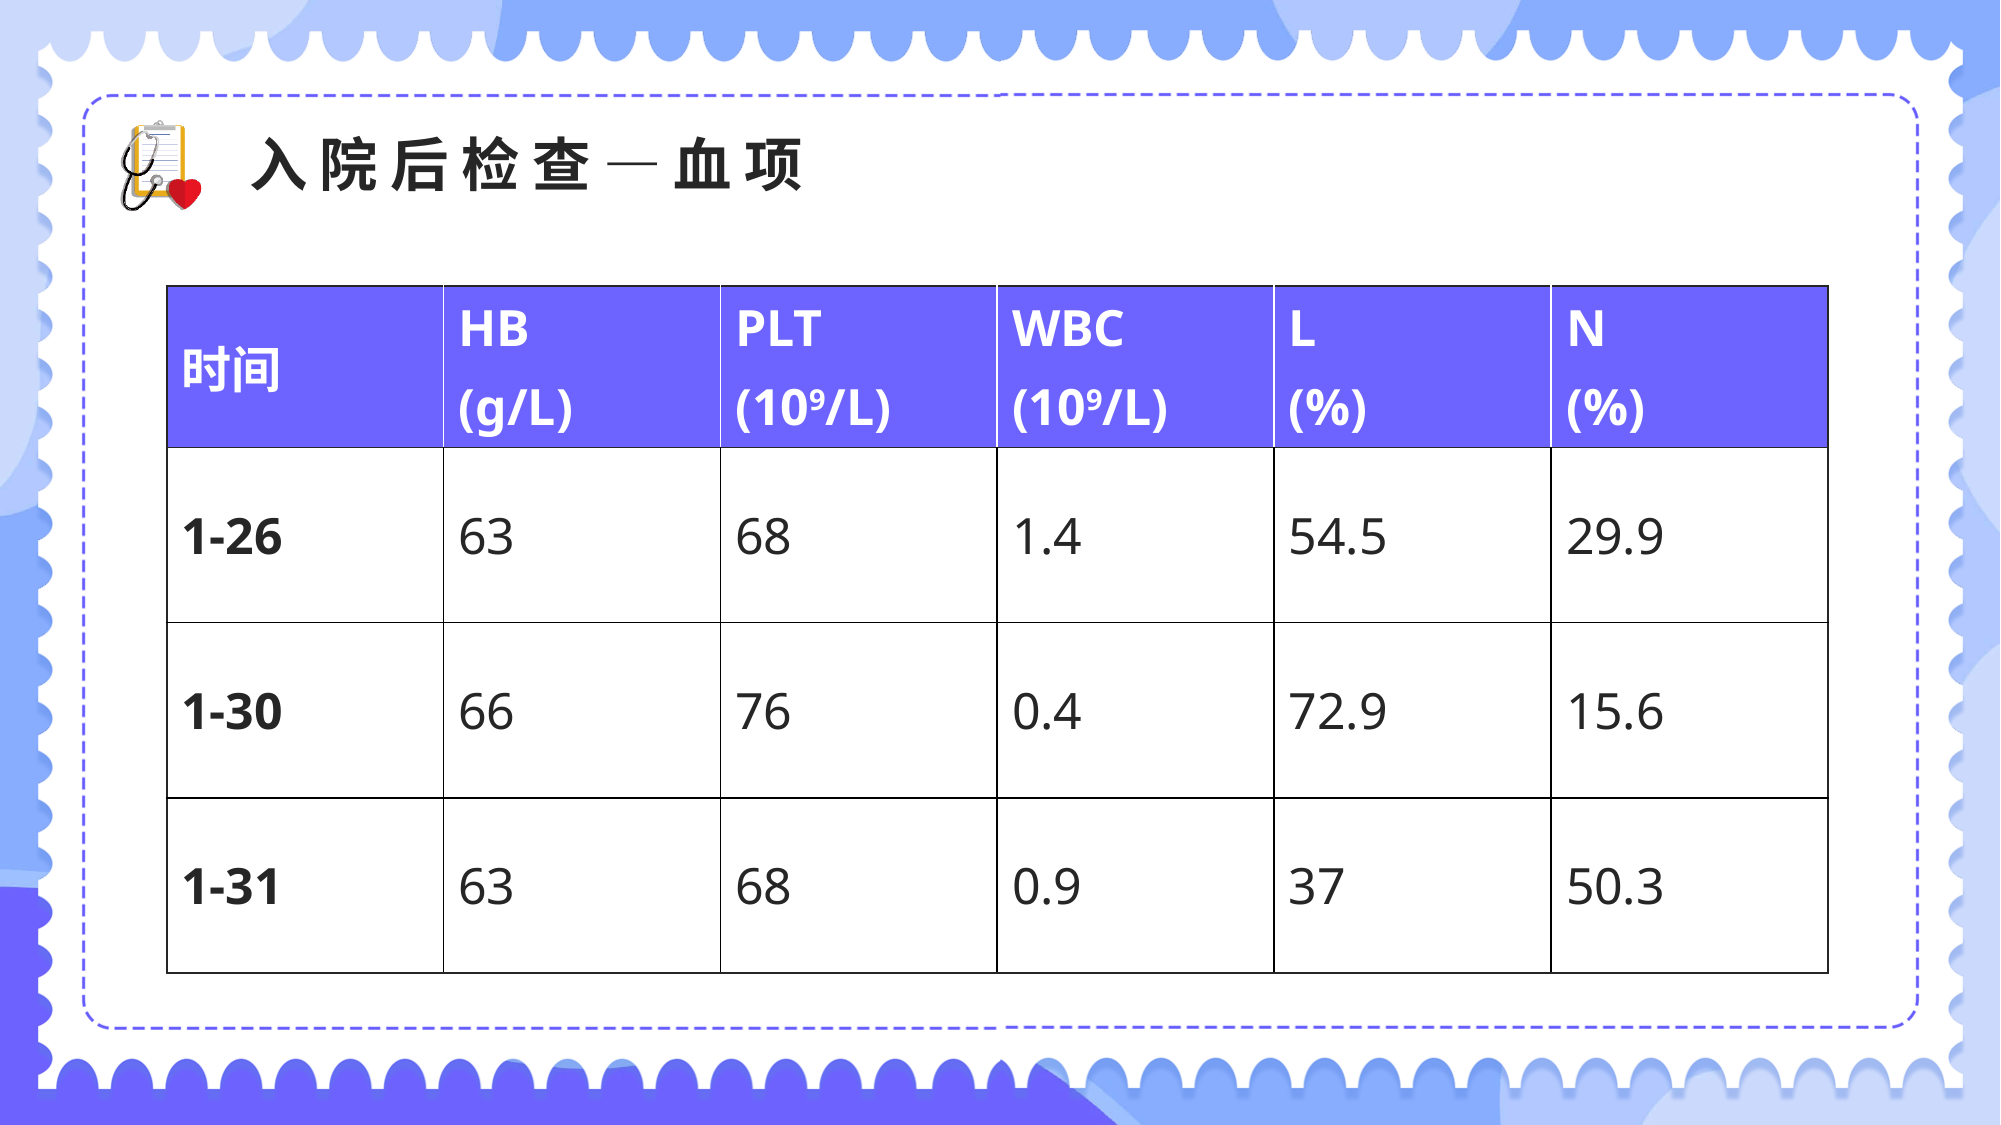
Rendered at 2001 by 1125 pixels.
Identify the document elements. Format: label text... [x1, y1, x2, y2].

table_cell 68 [721, 448, 996, 622]
table_header L (%) [1275, 287, 1550, 447]
table_cell 68 [721, 799, 996, 972]
table_cell 72.9 [1275, 623, 1550, 797]
table_cell 1-30 [168, 623, 443, 797]
table_cell 29.9 [1552, 448, 1827, 622]
table_cell 63 [444, 448, 720, 622]
table_cell 1-31 [168, 799, 443, 972]
table_header N (%) [1552, 287, 1827, 447]
table_cell 76 [721, 623, 996, 797]
table_header HB (g/L) [444, 287, 720, 447]
table_header WBC (109/L) [998, 287, 1273, 447]
table_cell 0.9 [998, 799, 1273, 972]
table_header 时间 [168, 287, 443, 447]
table_cell 1.4 [998, 448, 1273, 622]
table_cell 37 [1275, 799, 1550, 972]
table_cell 66 [444, 623, 720, 797]
table_cell 50.3 [1552, 799, 1827, 972]
table_cell 1-26 [168, 448, 443, 622]
picture [0, 0, 2000, 1125]
table_header PLT (109/L) [721, 287, 996, 447]
text_box 入院后检查—血项 [234, 94, 889, 231]
table_cell 0.4 [998, 623, 1273, 797]
table_cell 15.6 [1552, 623, 1827, 797]
table_cell 54.5 [1275, 448, 1550, 622]
table_cell 63 [444, 799, 720, 972]
